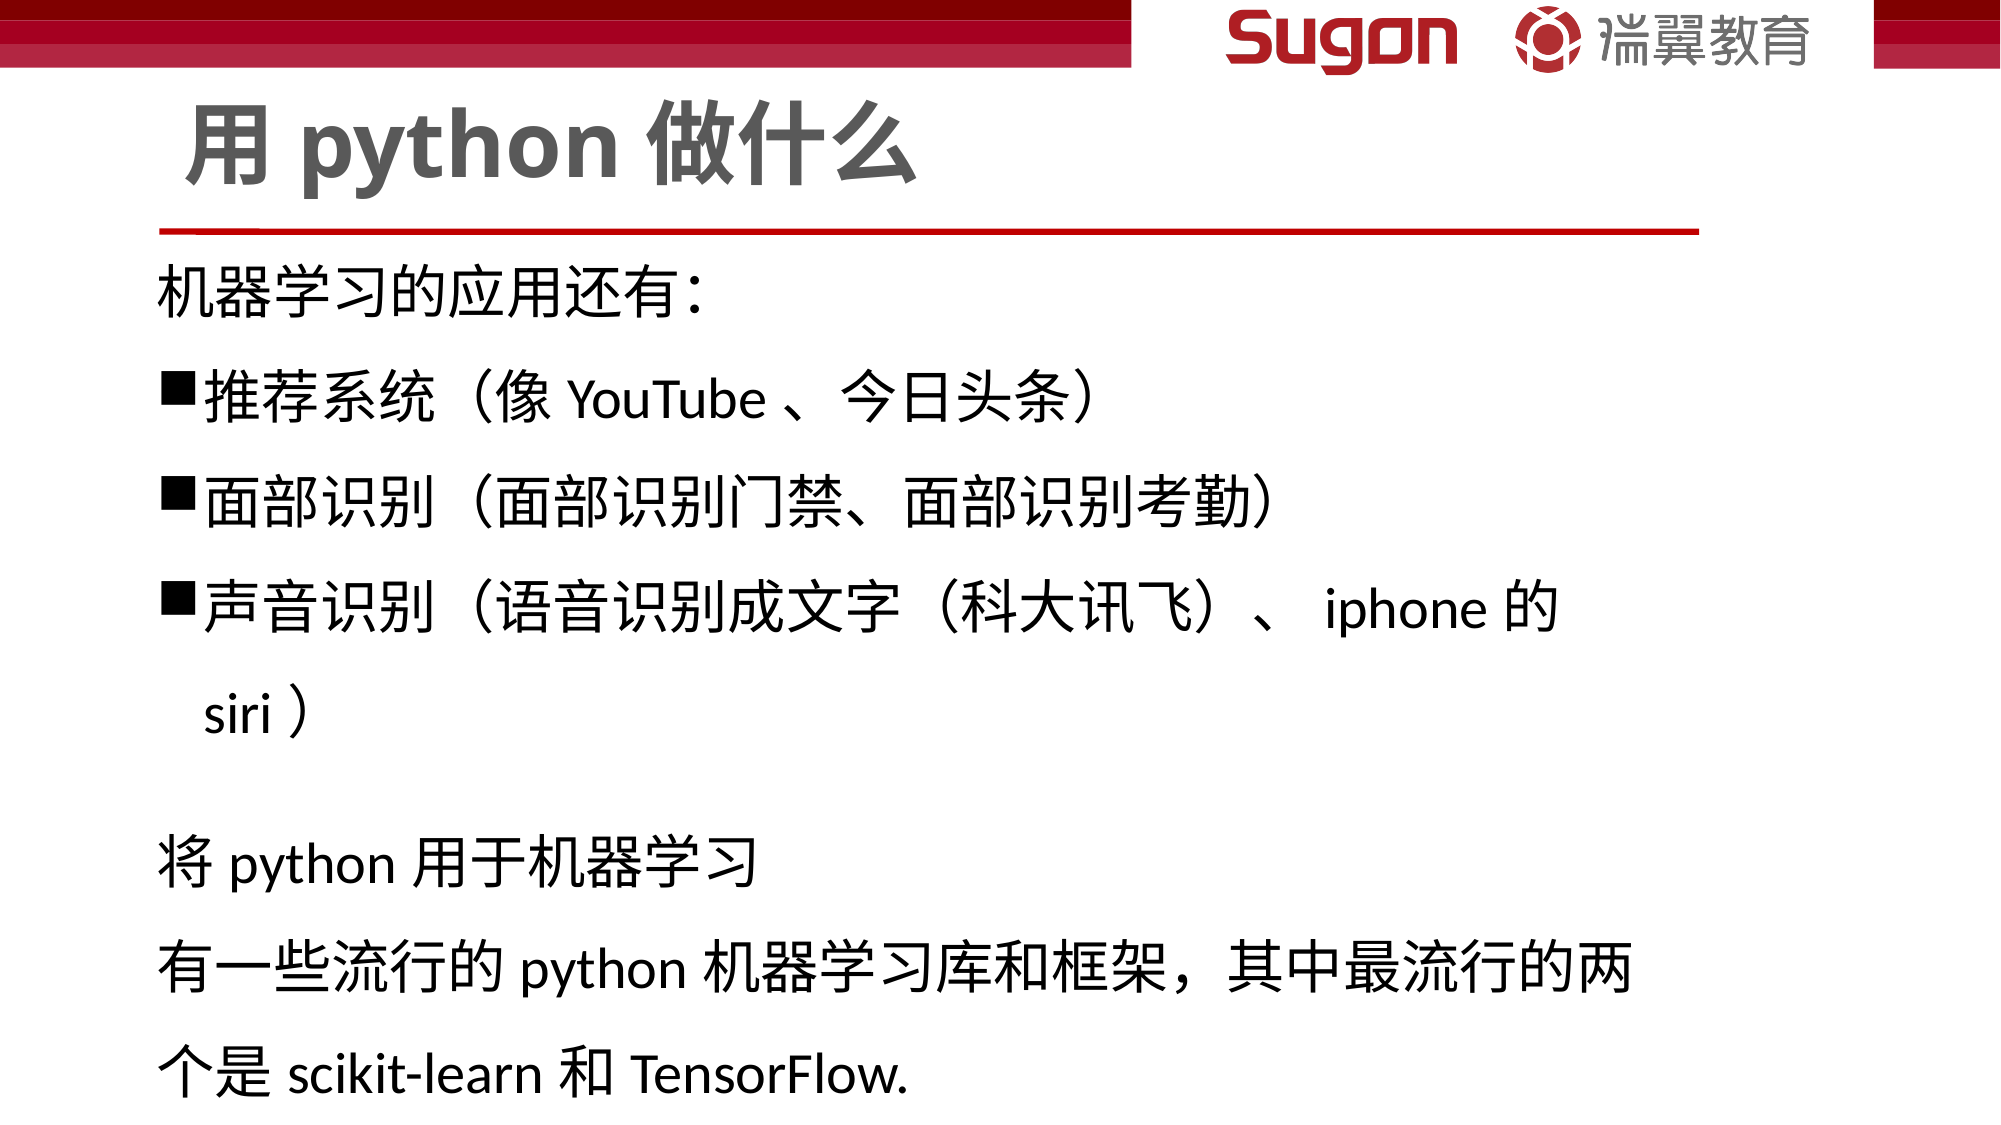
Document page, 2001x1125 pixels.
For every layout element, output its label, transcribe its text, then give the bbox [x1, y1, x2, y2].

picture [1515, 6, 1809, 73]
title 用python做什么 [169, 91, 1895, 214]
text_box 机器学习的应用还有： 推荐系统（像YouTube、今日头条） 面部识别（面部识别门禁、面部识别考勤） 声音识别（语音识别成文字（科大讯飞）、iphone的siri） 将python用于机器学习 有一些流行的python机器学习库和框架，其中最流行的两个是scikit-learn和TensorFlow. [141, 213, 1688, 1113]
picture [1194, 0, 1484, 91]
